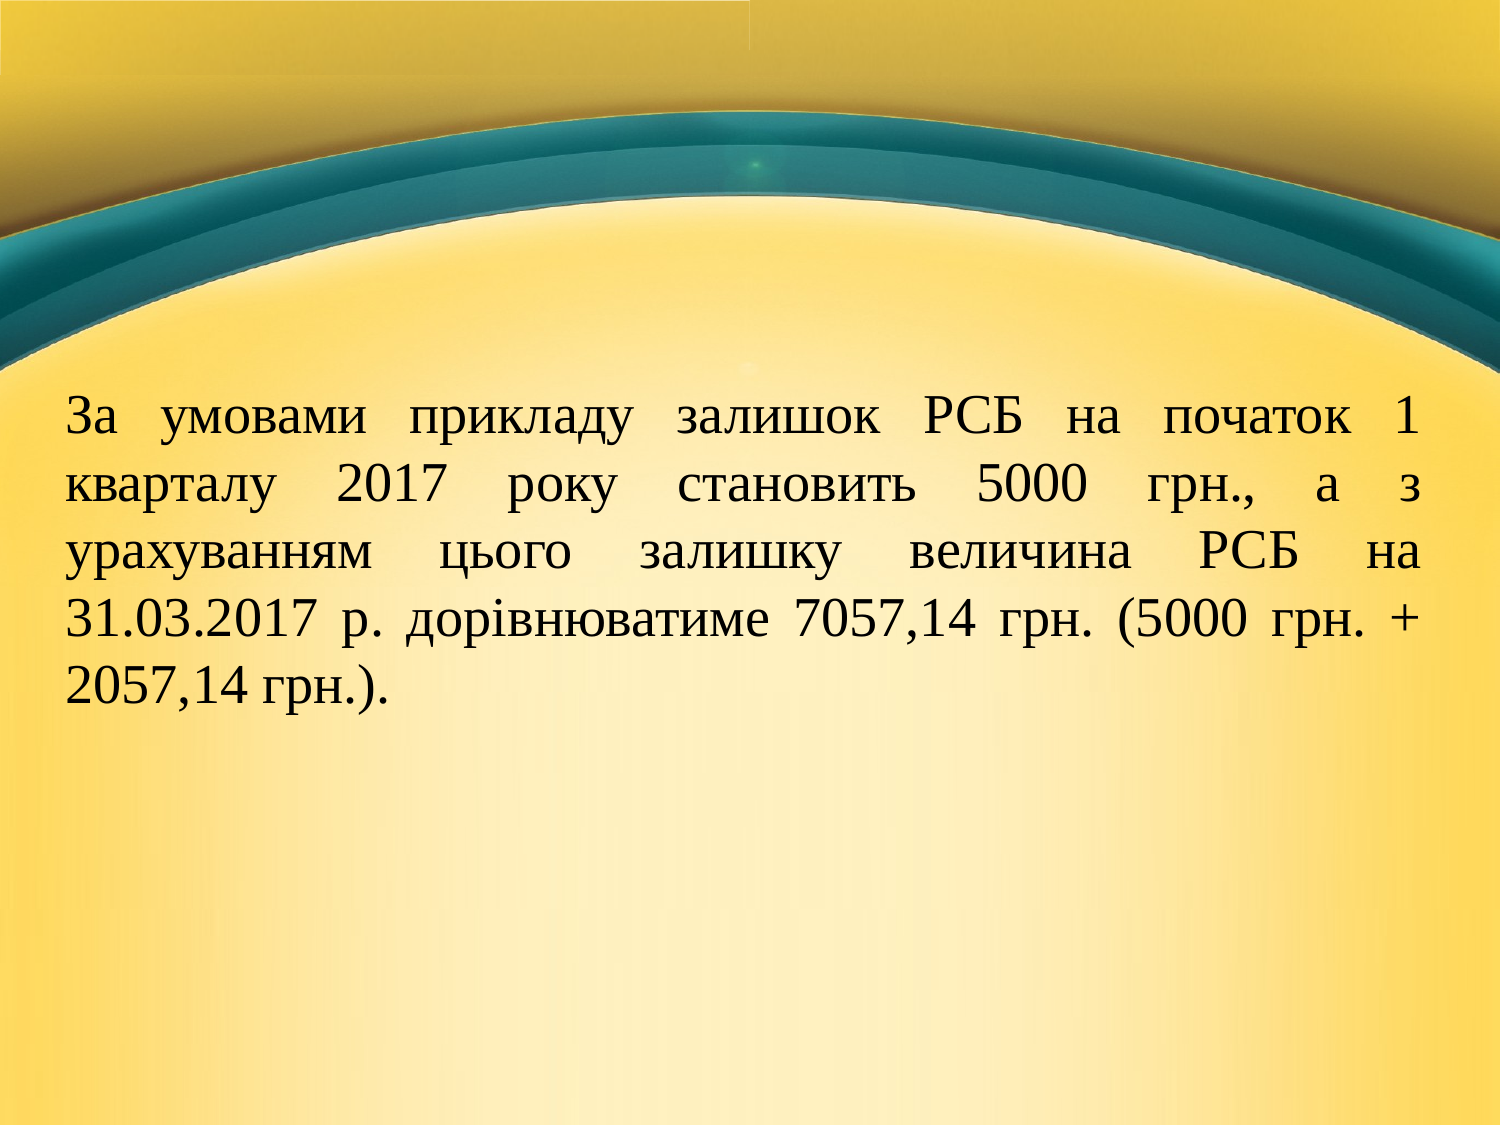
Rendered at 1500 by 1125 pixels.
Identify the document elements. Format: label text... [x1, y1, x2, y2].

list За умовами прикладу залишок РСБ на початок 1 кварталу 2017 року становить 5000 грн., а з урахуванням цього залишку величина РСБ на 31.03.2017 р. дорівнюватиме 7057,14 грн. (5000 грн. + 2057,14 грн.). [50, 370, 1438, 1063]
picture [0, 0, 1500, 1125]
